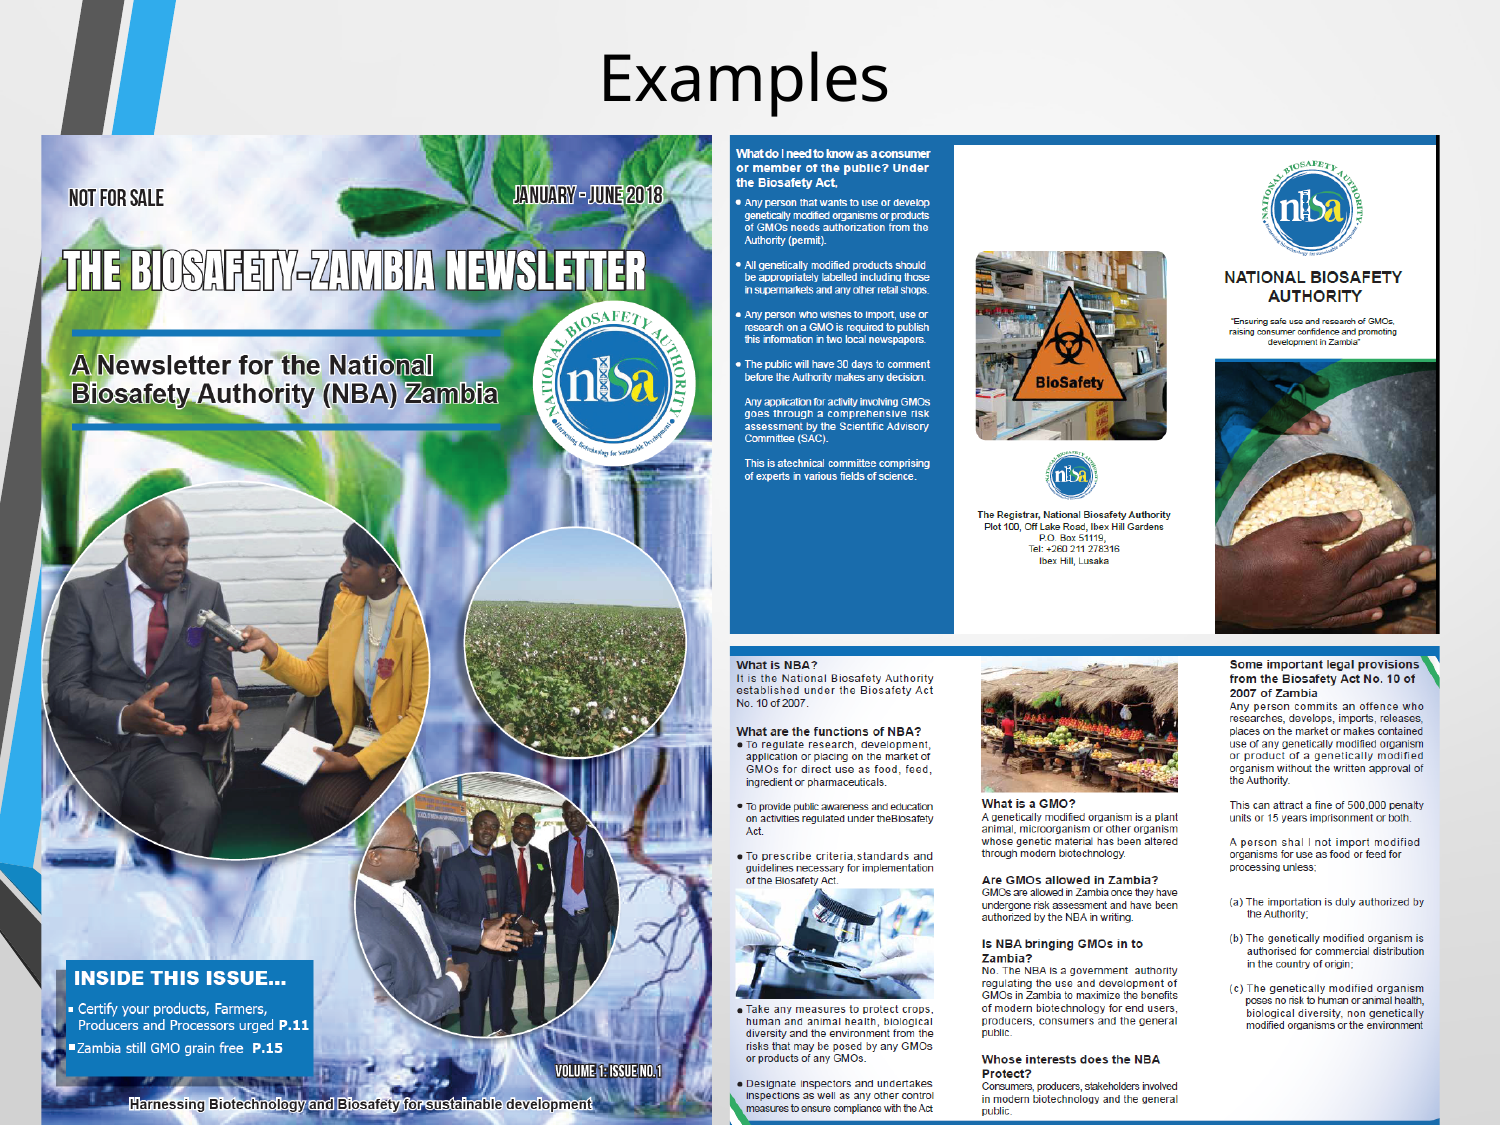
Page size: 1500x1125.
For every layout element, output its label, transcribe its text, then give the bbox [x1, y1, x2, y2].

title Examples [27, 28, 1462, 123]
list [729, 135, 1440, 634]
picture [729, 646, 1440, 1125]
picture [41, 135, 713, 1125]
